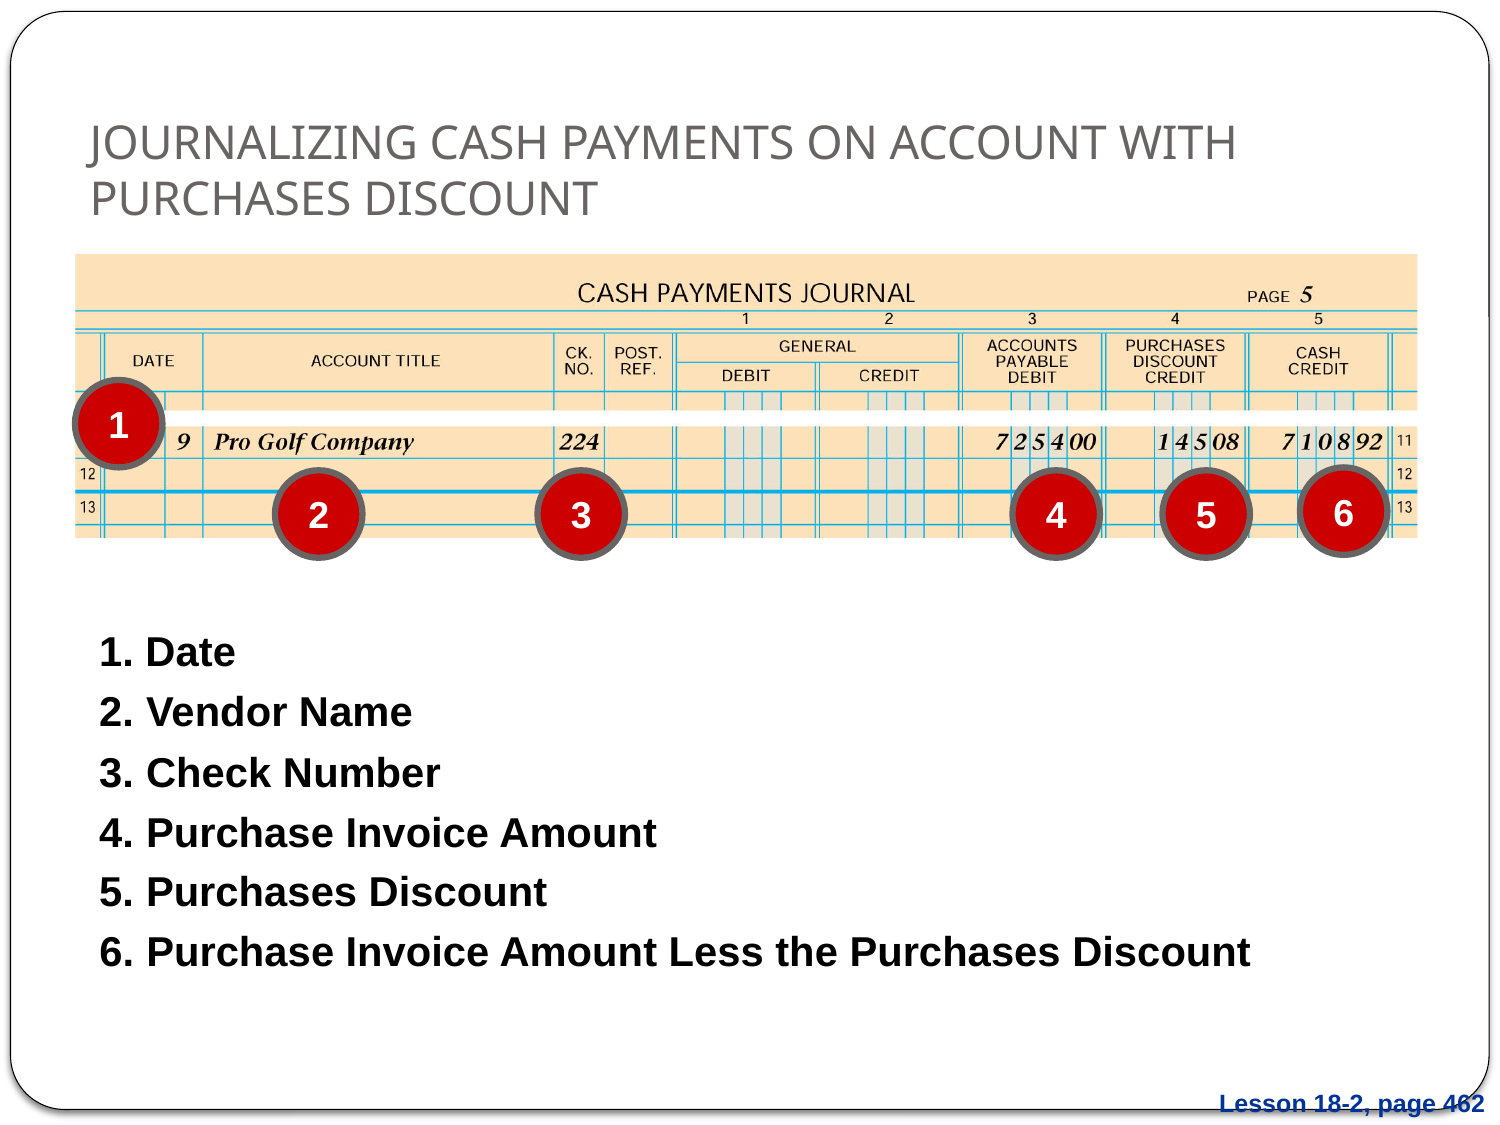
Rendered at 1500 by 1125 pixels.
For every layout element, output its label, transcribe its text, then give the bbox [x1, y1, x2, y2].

text_box 6 [1318, 547, 1369, 555]
title JOURNALIZING CASH PAYMENTS ON ACCOUNT WITH PURCHASES DISCOUNT [74, 104, 1425, 240]
text_box 2. Vendor Name [84, 677, 438, 743]
text_box 3. Check Number [84, 738, 700, 798]
text_box 3 [552, 547, 610, 558]
text_box 6. Purchase Invoice Amount Less the Purchases Discount [84, 917, 1275, 983]
picture [678, 494, 818, 538]
text_box 4. Purchase Invoice Amount [84, 798, 738, 857]
text_box 2 [290, 547, 348, 558]
picture [1107, 526, 1153, 538]
text_box Lesson 18-2, page 462 [1204, 1080, 1500, 1125]
picture [1107, 494, 1153, 523]
text_box 4 [1027, 547, 1085, 558]
picture [74, 254, 1426, 538]
picture [821, 494, 957, 538]
text_box 5 [1177, 547, 1235, 558]
text_box 5. Purchases Discount [84, 857, 900, 917]
text_box 1. Date [84, 617, 288, 677]
picture [907, 526, 957, 538]
